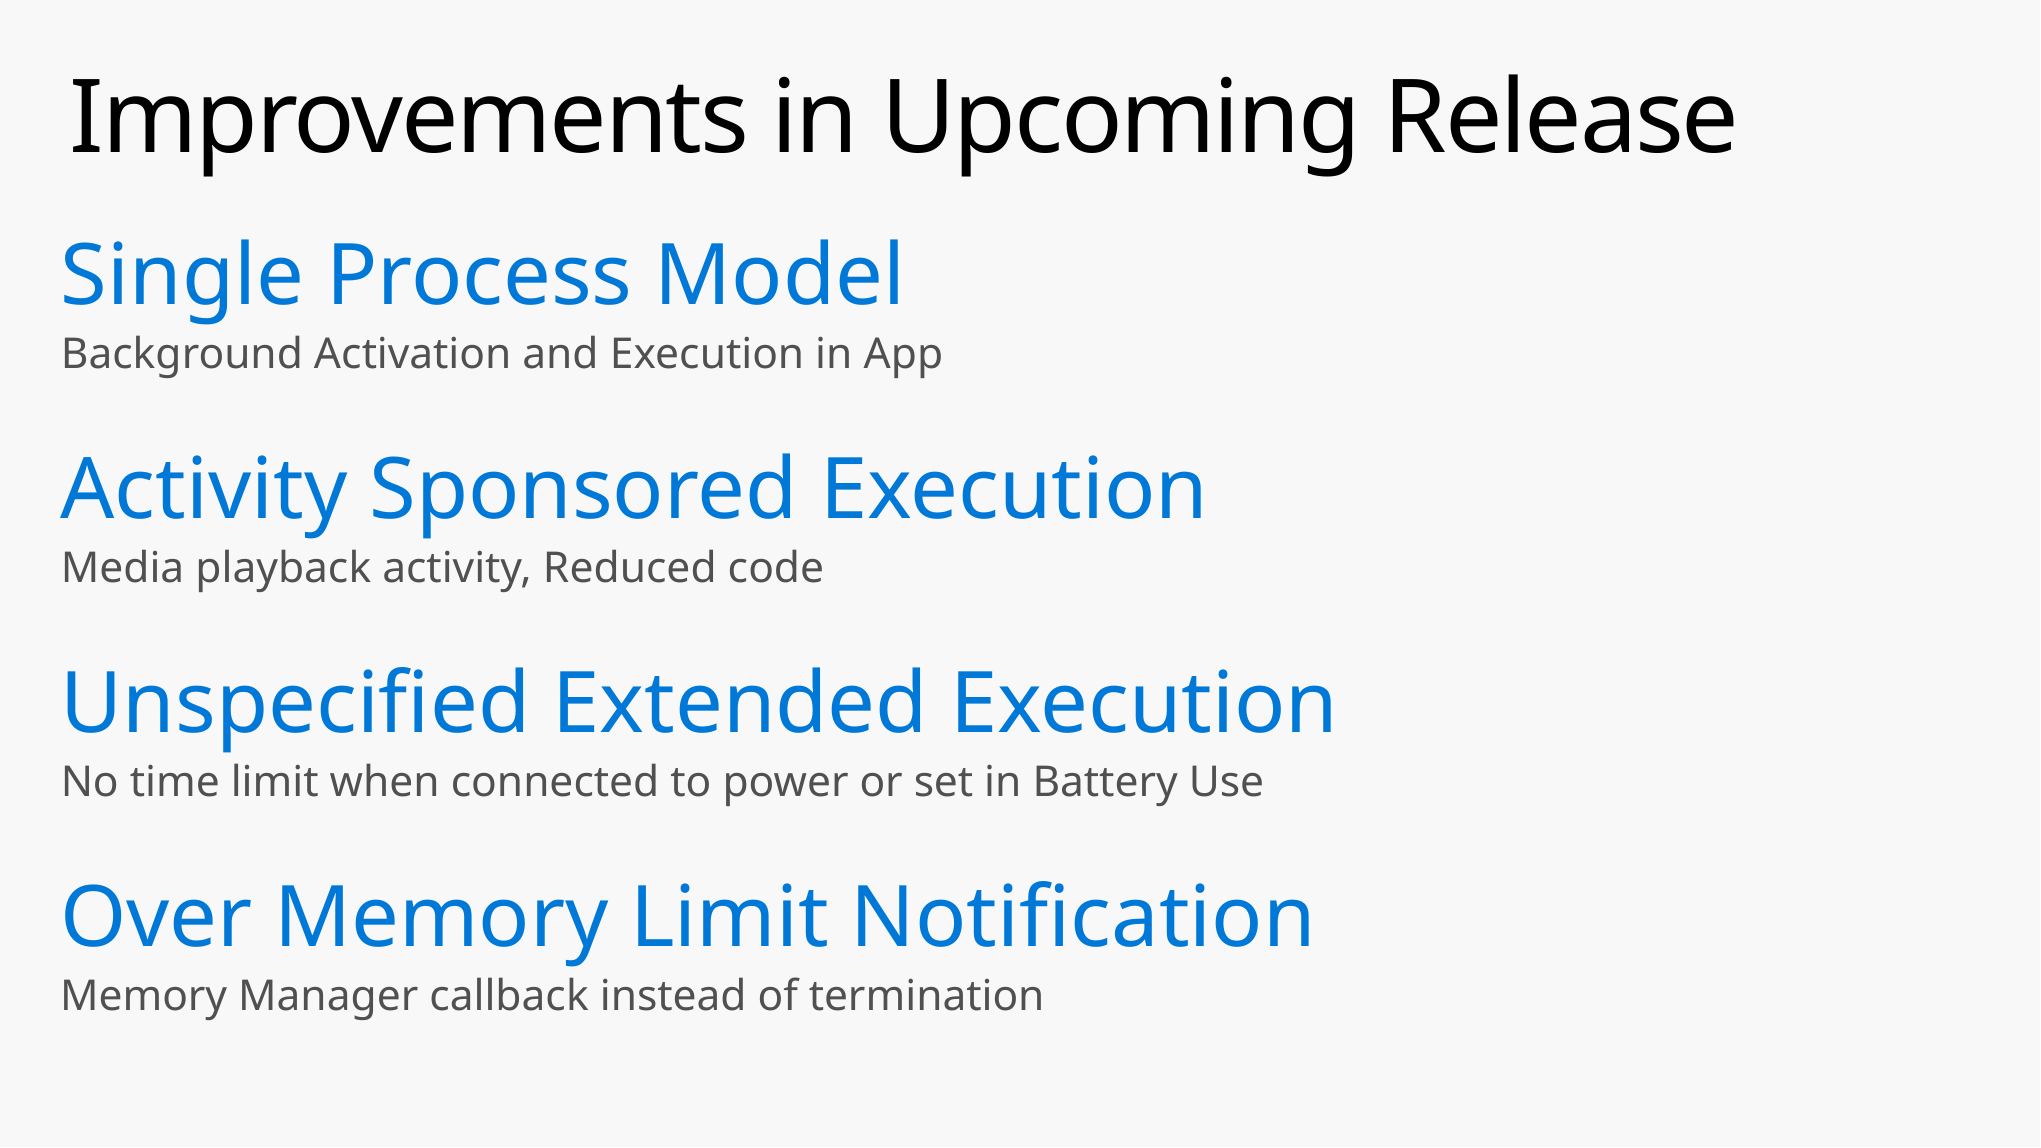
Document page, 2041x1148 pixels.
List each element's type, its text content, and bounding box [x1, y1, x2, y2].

text_box Over Memory Limit Notification Memory Manager callback instead of termination [45, 865, 2036, 1027]
title Improvements in Upcoming Release [46, 49, 2036, 203]
text_box Unspecified Extended Execution No time limit when connected to power or set in Battery Use [46, 651, 2037, 813]
text_box Activity Sponsored Execution Media playback activity, Reduced code [46, 438, 1965, 599]
text_box Single Process Model Background Activation and Execution in App [46, 224, 1066, 385]
